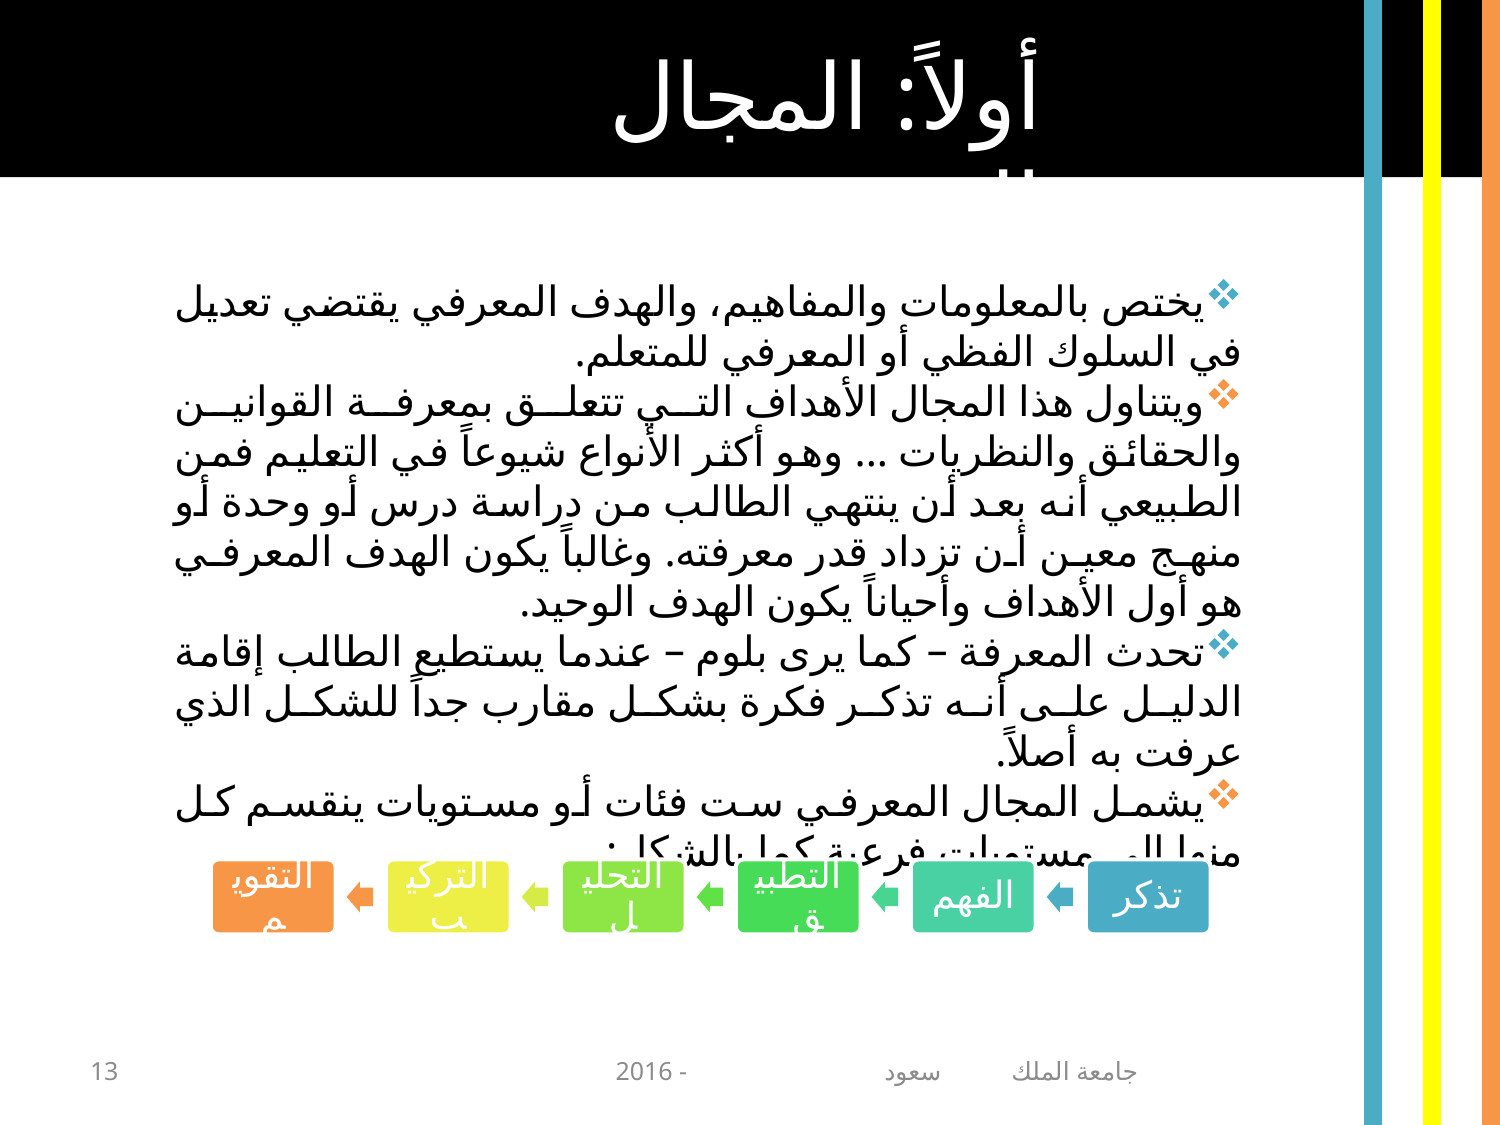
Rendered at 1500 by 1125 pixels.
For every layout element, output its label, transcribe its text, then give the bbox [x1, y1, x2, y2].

footer جامعة الملك سعود - 2016 [512, 1042, 988, 1103]
text_box [1384, 0, 1421, 179]
text_box [1421, 0, 1443, 1125]
text_box [1480, 0, 1500, 1125]
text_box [210, 762, 1211, 1031]
text_box [1362, 0, 1384, 1125]
text_box [0, 0, 1362, 179]
text_box أولاً: المجال المعرفي [360, 30, 1058, 266]
slide_number 13 [75, 1042, 425, 1103]
text_box [1443, 0, 1480, 179]
text_box يختص بالمعلومات والمفاهيم، والهدف المعرفي يقتضي تعديل في السلوك الفظي أو المعرفي للمتعلم. ويتناول هذا المجال الأهداف التي تتعلق بمعرفة القوانين والحقائق والنظريات ... وهو أكثر الأنواع شيوعاً في التعليم فمن الطبيعي أنه بعد أن ينتهي الطالب من دراسة درس أو وحدة أو منهج معين أن تزداد قدر معرفته. وغالباً يكون الهدف المعرفي هو أول الأهداف وأحياناً يكون الهدف الوحيد. تحدث المعرفة – كما يرى بلوم – عندما يستطيع الطالب إقامة الدليل على أنه تذكر فكرة بشكل مقارب جداً للشكل الذي عرفت به أصلاً. يشمل المجال المعرفي ست فئات أو مستويات ينقسم كل منها إلى مستويات فرعية كما بالشكل: [159, 267, 1258, 883]
